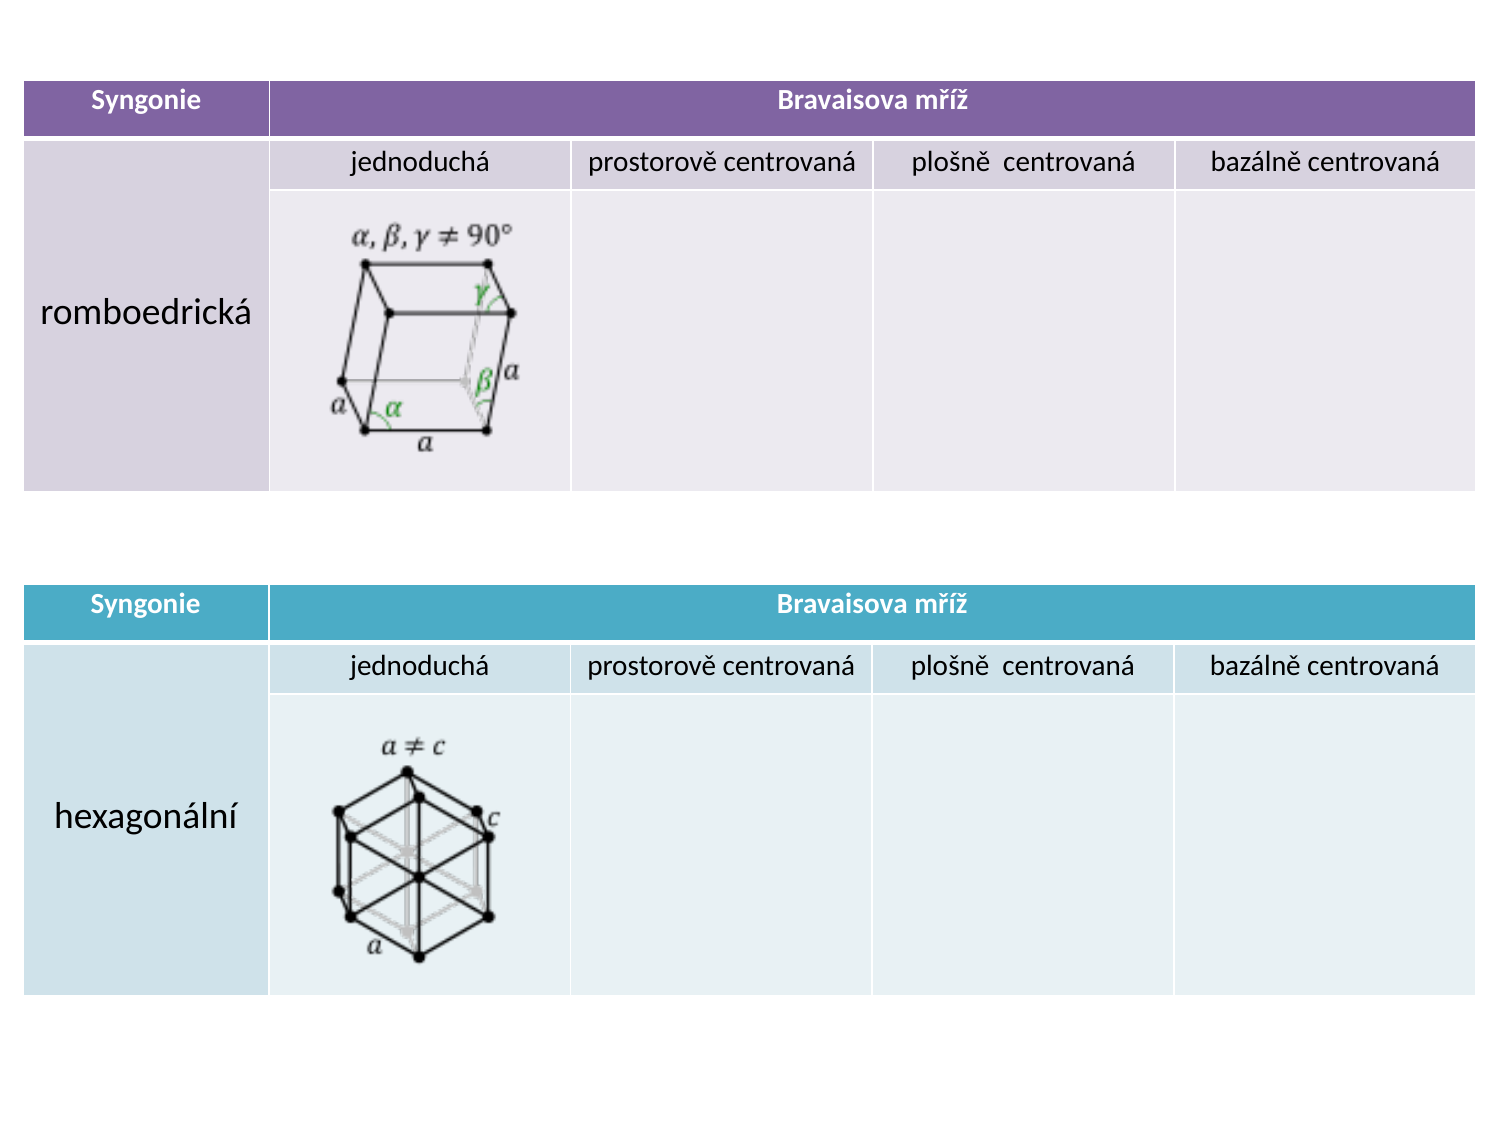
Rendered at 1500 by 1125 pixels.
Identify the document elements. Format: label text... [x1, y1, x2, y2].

table_cell prostorově centrovaná [571, 645, 871, 693]
table_cell [873, 695, 1173, 995]
table_cell plošně centrovaná [873, 645, 1173, 693]
table_cell [571, 695, 871, 995]
table_cell [572, 191, 872, 491]
table_cell [270, 695, 570, 995]
table_cell [874, 191, 1174, 491]
table_cell romboedrická [24, 141, 269, 491]
table_header Syngonie [24, 585, 268, 640]
picture [327, 733, 505, 970]
table_cell [1175, 695, 1475, 995]
table_cell jednoduchá [270, 645, 570, 693]
table_cell bazálně centrovaná [1175, 645, 1475, 693]
table_header Bravaisova mříž [270, 81, 1475, 136]
table_cell hexagonální [24, 645, 268, 995]
picture [327, 220, 526, 458]
table_cell [270, 191, 570, 491]
table_cell bazálně centrovaná [1176, 141, 1475, 189]
table_header Bravaisova mříž [270, 585, 1475, 640]
table_header Syngonie [24, 81, 269, 136]
table_cell prostorově centrovaná [572, 141, 872, 189]
table_cell [1176, 191, 1475, 491]
table_cell jednoduchá [270, 141, 570, 189]
table_cell plošně centrovaná [874, 141, 1174, 189]
